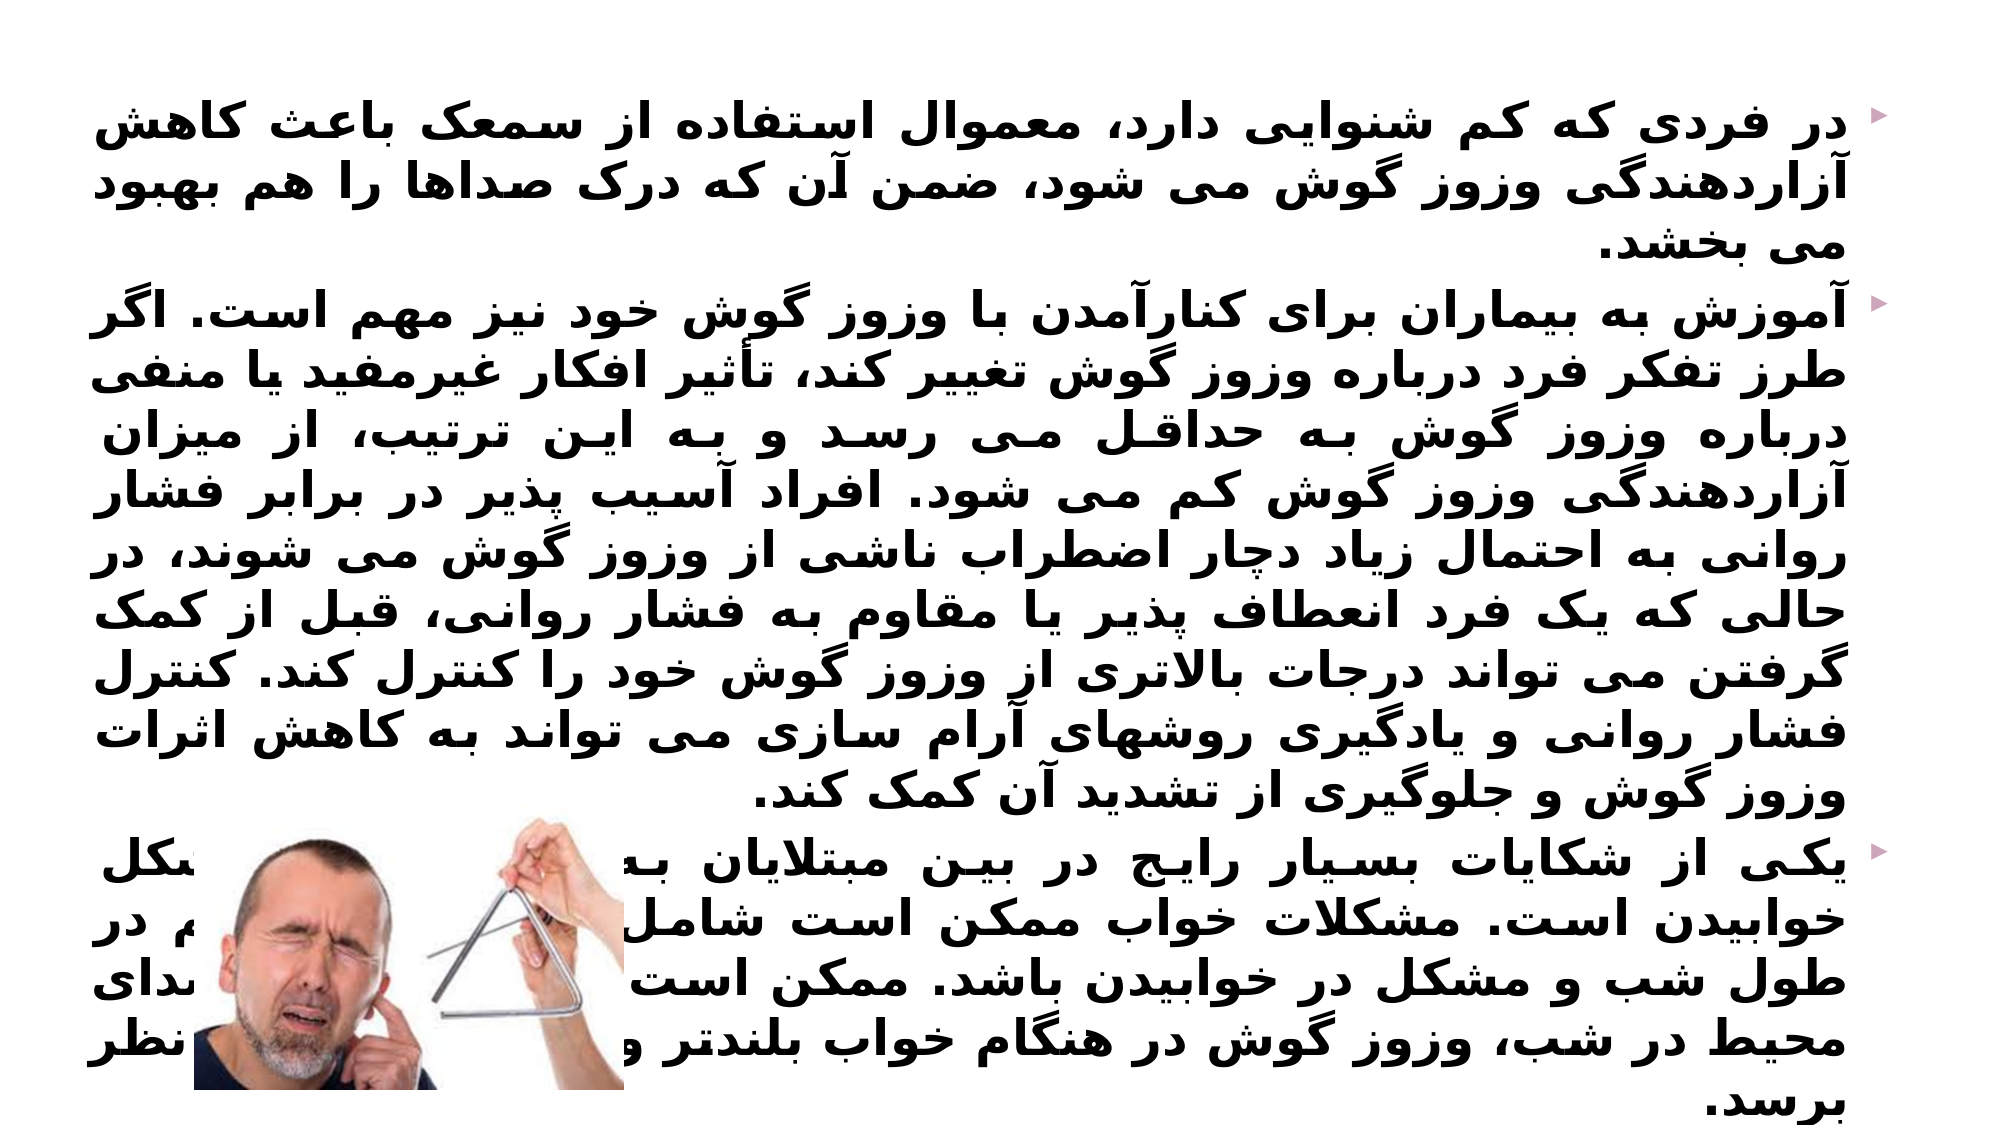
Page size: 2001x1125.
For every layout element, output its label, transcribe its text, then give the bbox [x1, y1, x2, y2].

list در فردی که کم شنوایی دارد، معموال استفاده از سمعک باعث کاهش آزاردهندگی وزوز گوش می شود، ضمن آن که درک صداها را هم بهبود می بخشد. آموزش به بیماران برای کنارآمدن با وزوز گوش خود نیز مهم است. اگر طرز تفکر فرد درباره وزوز گوش تغییر کند، تأثیر افکار غیرمفید یا منفی درباره وزوز گوش به حداقل می رسد و به این ترتیب، از میزان آزاردهندگی وزوز گوش کم می شود. افراد آسیب پذیر در برابر فشار روانی به احتمال زیاد دچار اضطراب ناشی از وزوز گوش می شوند، در حالی که یک فرد انعطاف پذیر یا مقاوم به فشار روانی، قبل از کمک گرفتن می تواند درجات بالاتری از وزوز گوش خود را کنترل کند. کنترل فشار روانی و یادگیری روشهای آرام سازی می تواند به کاهش اثرات وزوز گوش و جلوگیری از تشدید آن کمک کند. یکی از شکایات بسیار رایج در بین مبتلایان به وزوز گوش، مشکل خوابیدن است. مشکلات خواب ممکن است شامل بیدار شدن منظم در طول شب و مشکل در خوابیدن باشد. ممکن است به دلیل کاهش صدای محیط در شب، وزوز گوش در هنگام خواب بلندتر و قابل توجه تر به نظر برسد. [74, 81, 1925, 1125]
picture [194, 803, 624, 1090]
